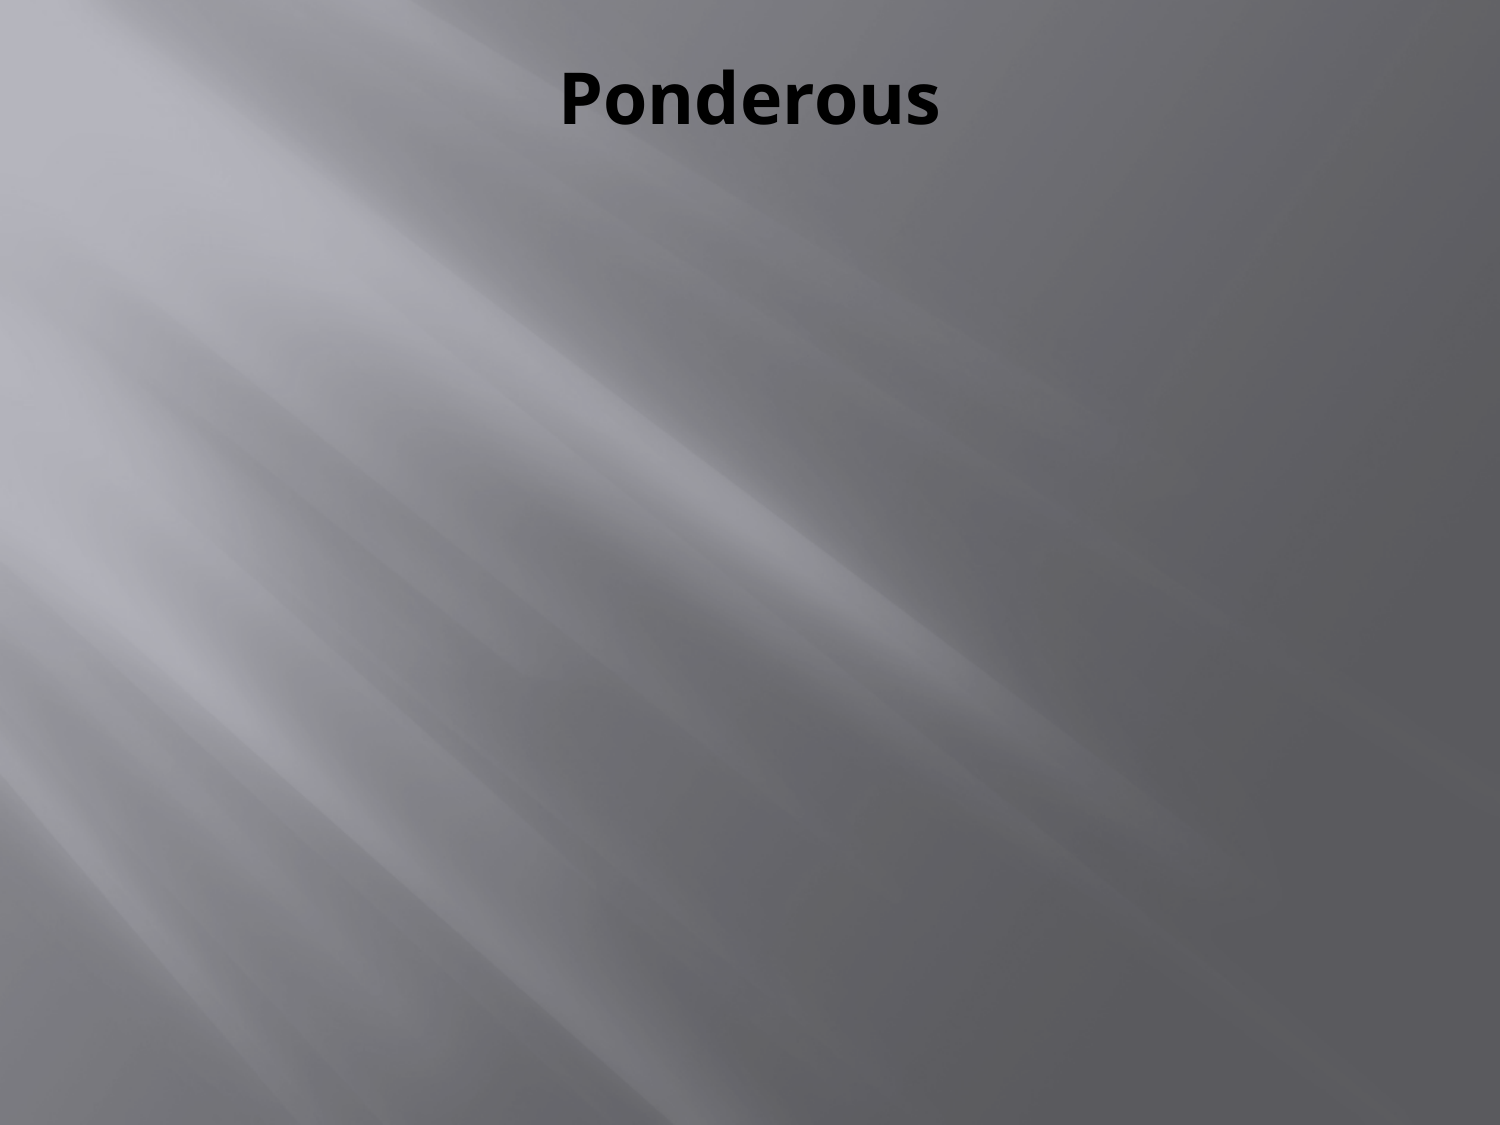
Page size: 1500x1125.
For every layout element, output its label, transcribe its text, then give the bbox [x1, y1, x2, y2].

title Ponderous [75, 45, 1425, 233]
